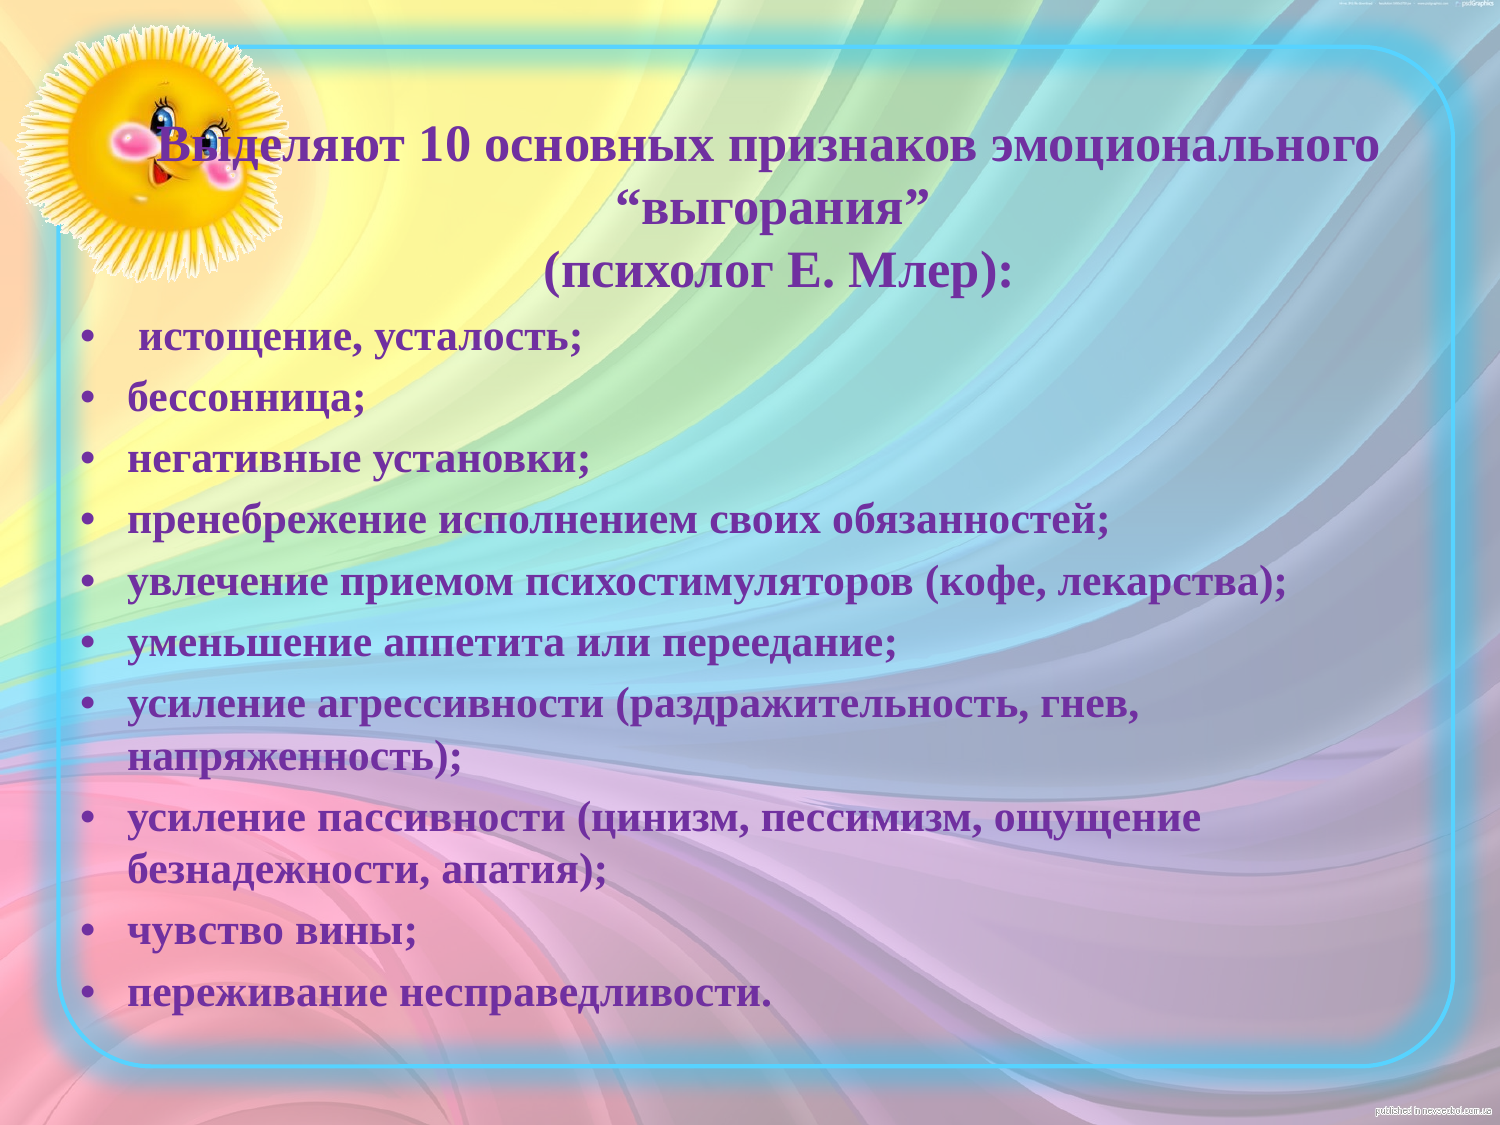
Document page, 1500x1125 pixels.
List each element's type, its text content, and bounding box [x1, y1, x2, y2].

list Выделяют 10 основных признаков эмоционального “выгорания” (психолог Е. Млер): • истощение, усталость; • бессонница; • негативные установки; • пренебрежение исполнением своих обязанностей; • увлечение приемом психостимуляторов (кофе, лекарства); • уменьшение аппетита или переедание; • усиление агрессивности (раздражительность, гнев, напряженность); • усиление пассивности (цинизм, пессимизм, ощущение безнадежности, апатия); • чувство вины; • переживание несправедливости. [64, 101, 1447, 1035]
picture [11, 11, 340, 340]
